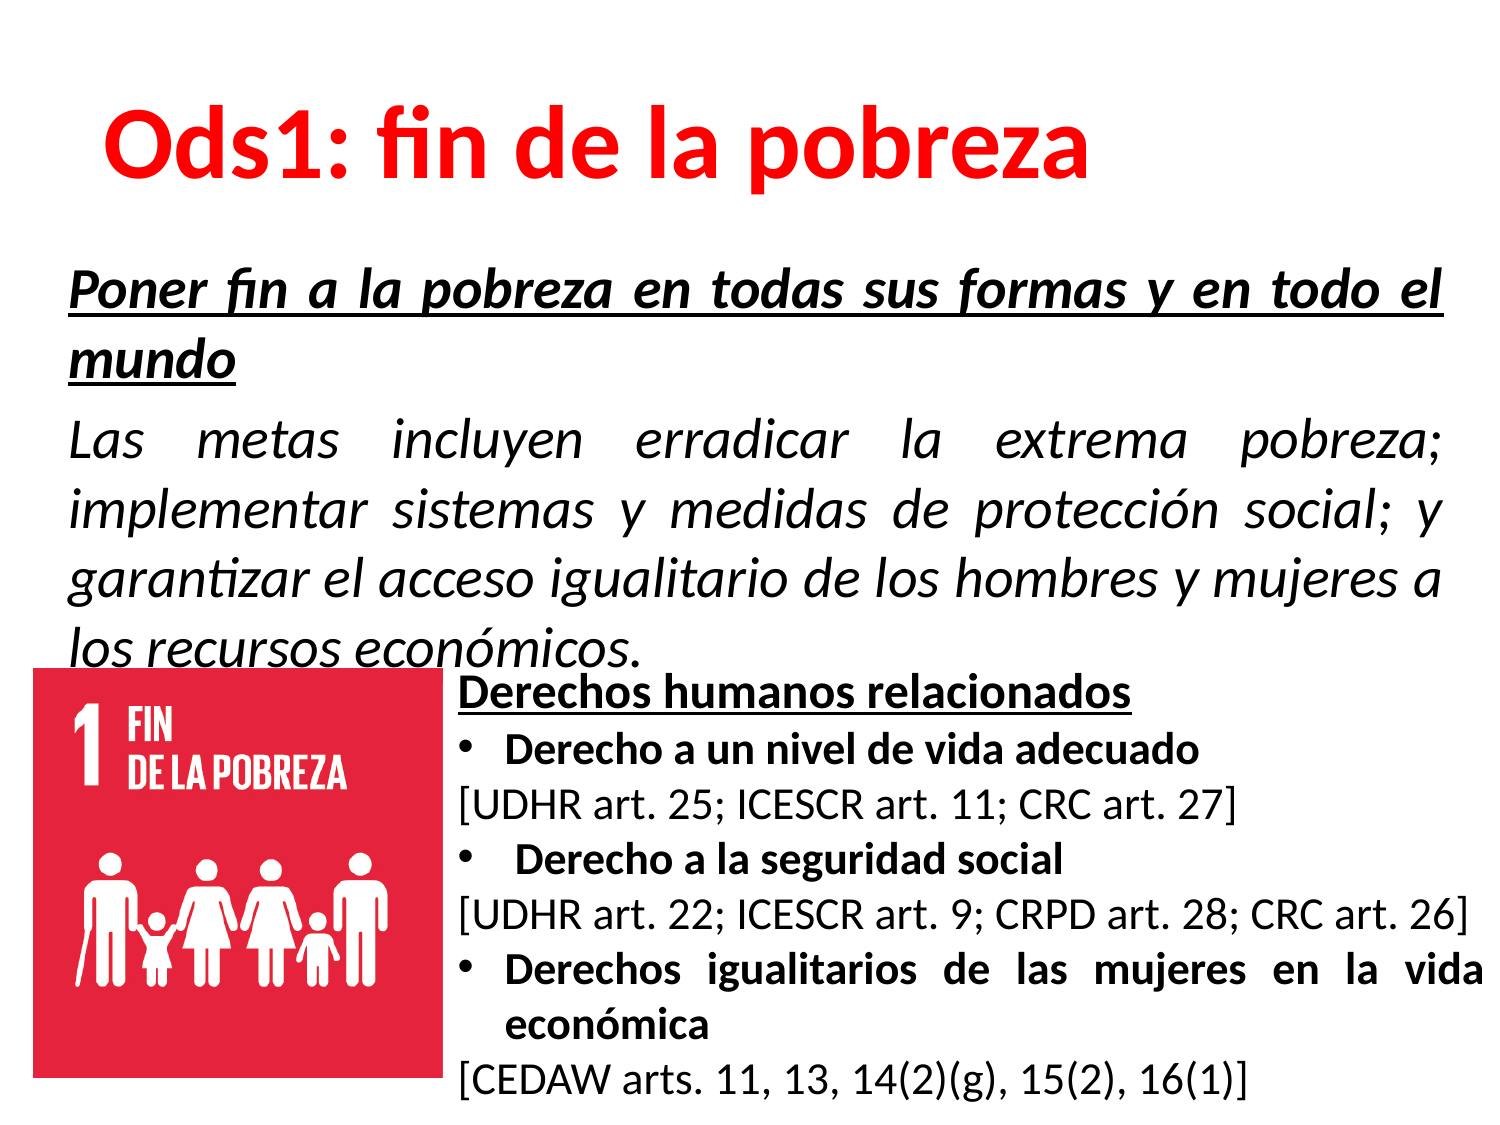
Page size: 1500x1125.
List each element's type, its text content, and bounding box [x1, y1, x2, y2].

subtitle Poner fin a la pobreza en todas sus formas y en todo el mundo Las metas incluyen erradicar la extrema pobreza; implementar sistemas y medidas de protección social; y garantizar el acceso igualitario de los hombres y mujeres a los recursos económicos. [53, 243, 1459, 667]
picture [33, 668, 444, 1078]
title Ods1: fin de la pobreza [88, 30, 1424, 243]
text_box Derechos humanos relacionados Derecho a un nivel de vida adecuado [UDHR art. 25; ICESCR art. 11; CRC art. 27] Derecho a la seguridad social [UDHR art. 22; ICESCR art. 9; CRPD art. 28; CRC art. 26] Derechos igualitarios de las mujeres en la vida económica [CEDAW arts. 11, 13, 14(2)(g), 15(2), 16(1)] [442, 651, 1500, 1111]
